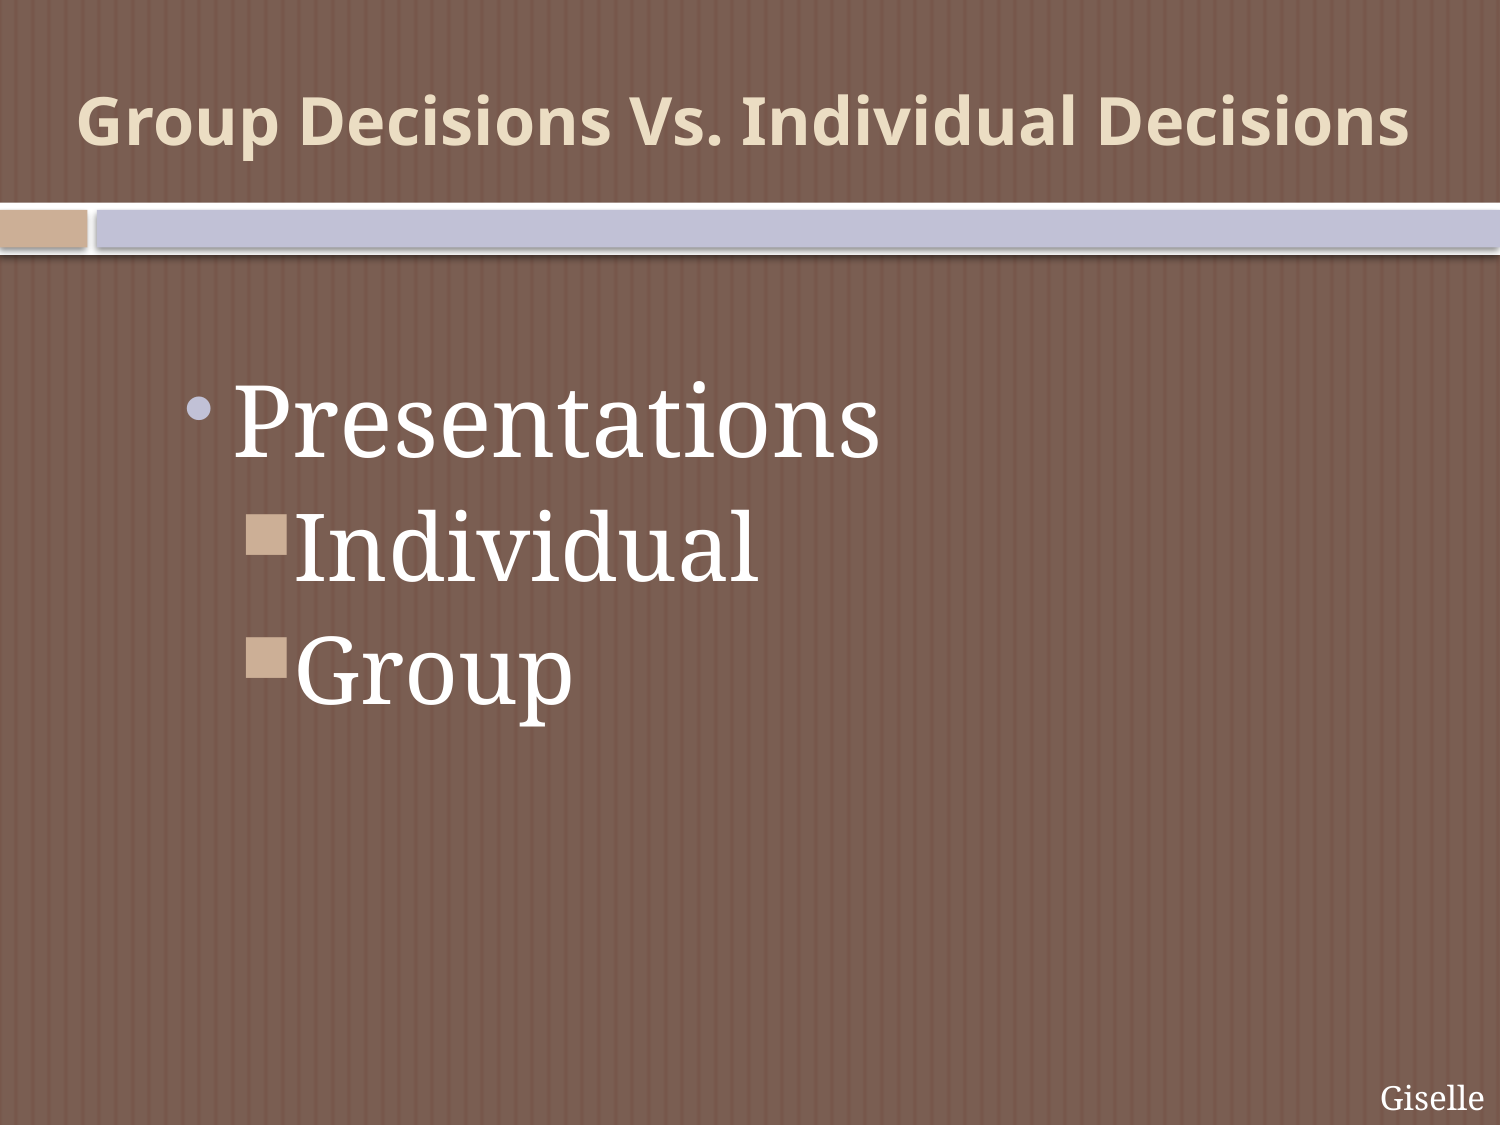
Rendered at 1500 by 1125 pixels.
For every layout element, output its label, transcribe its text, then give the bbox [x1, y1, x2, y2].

title Group Decisions Vs. Individual Decisions [49, 37, 1438, 201]
text_box Giselle [1175, 1069, 1500, 1125]
list Presentations Individual Group [112, 349, 1451, 851]
